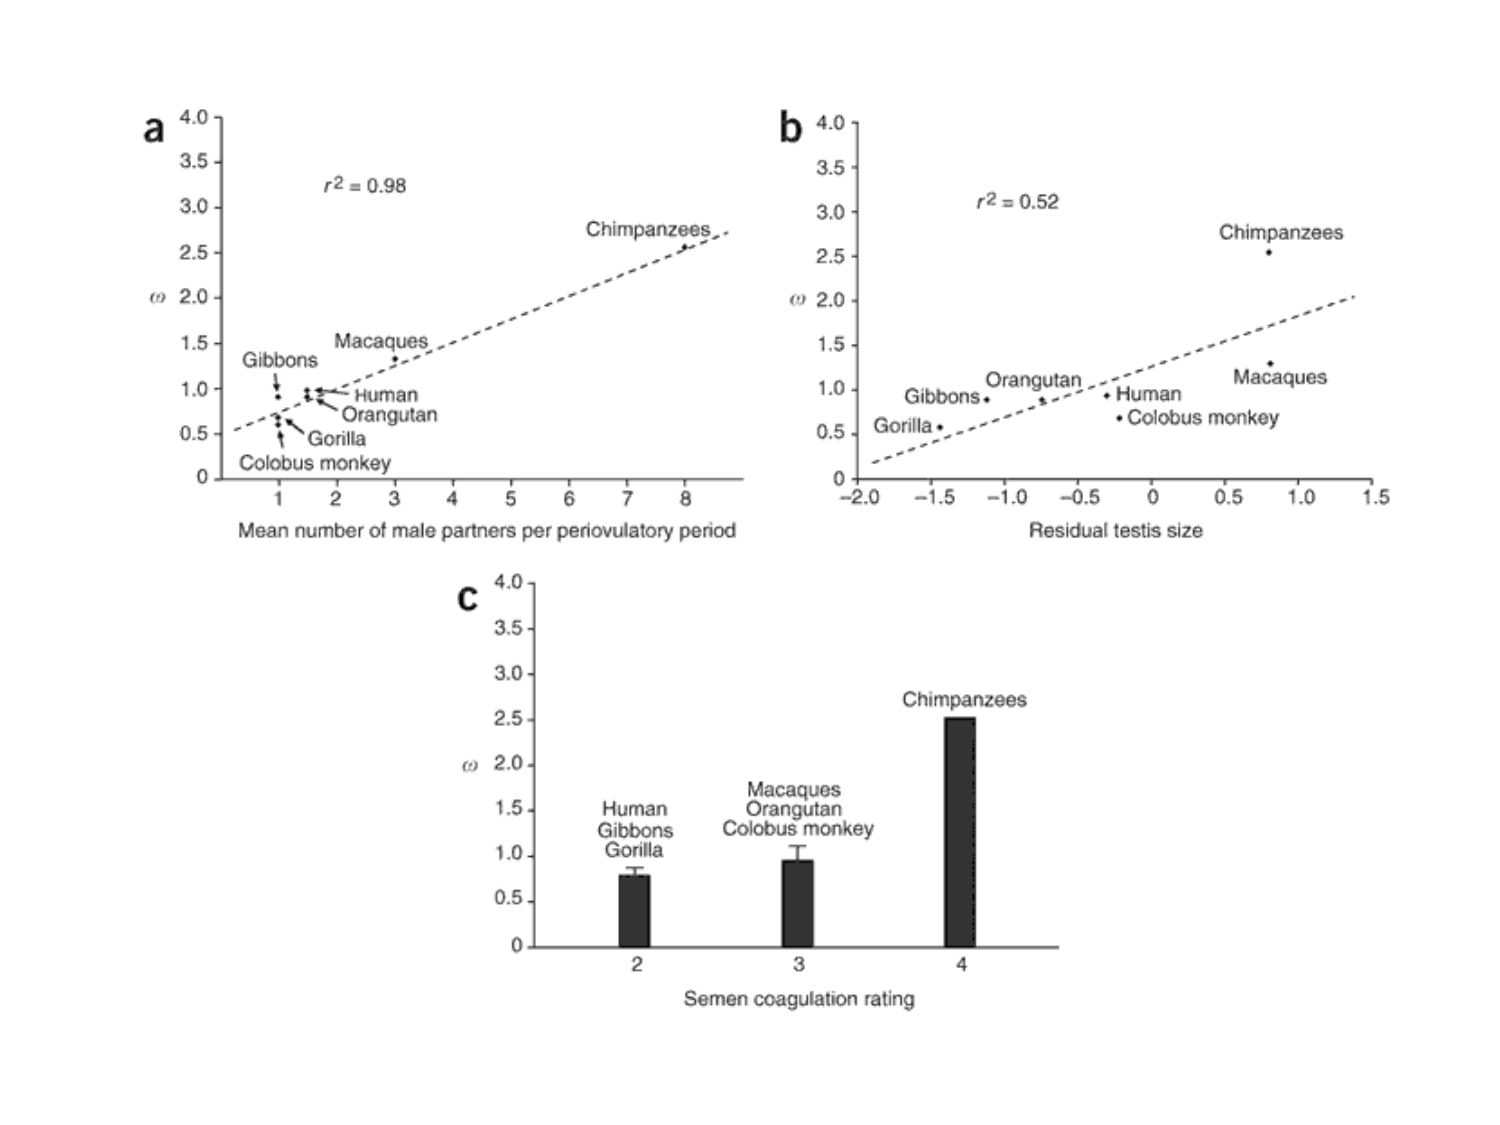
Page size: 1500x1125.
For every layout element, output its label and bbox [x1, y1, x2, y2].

picture [135, 90, 1399, 1025]
